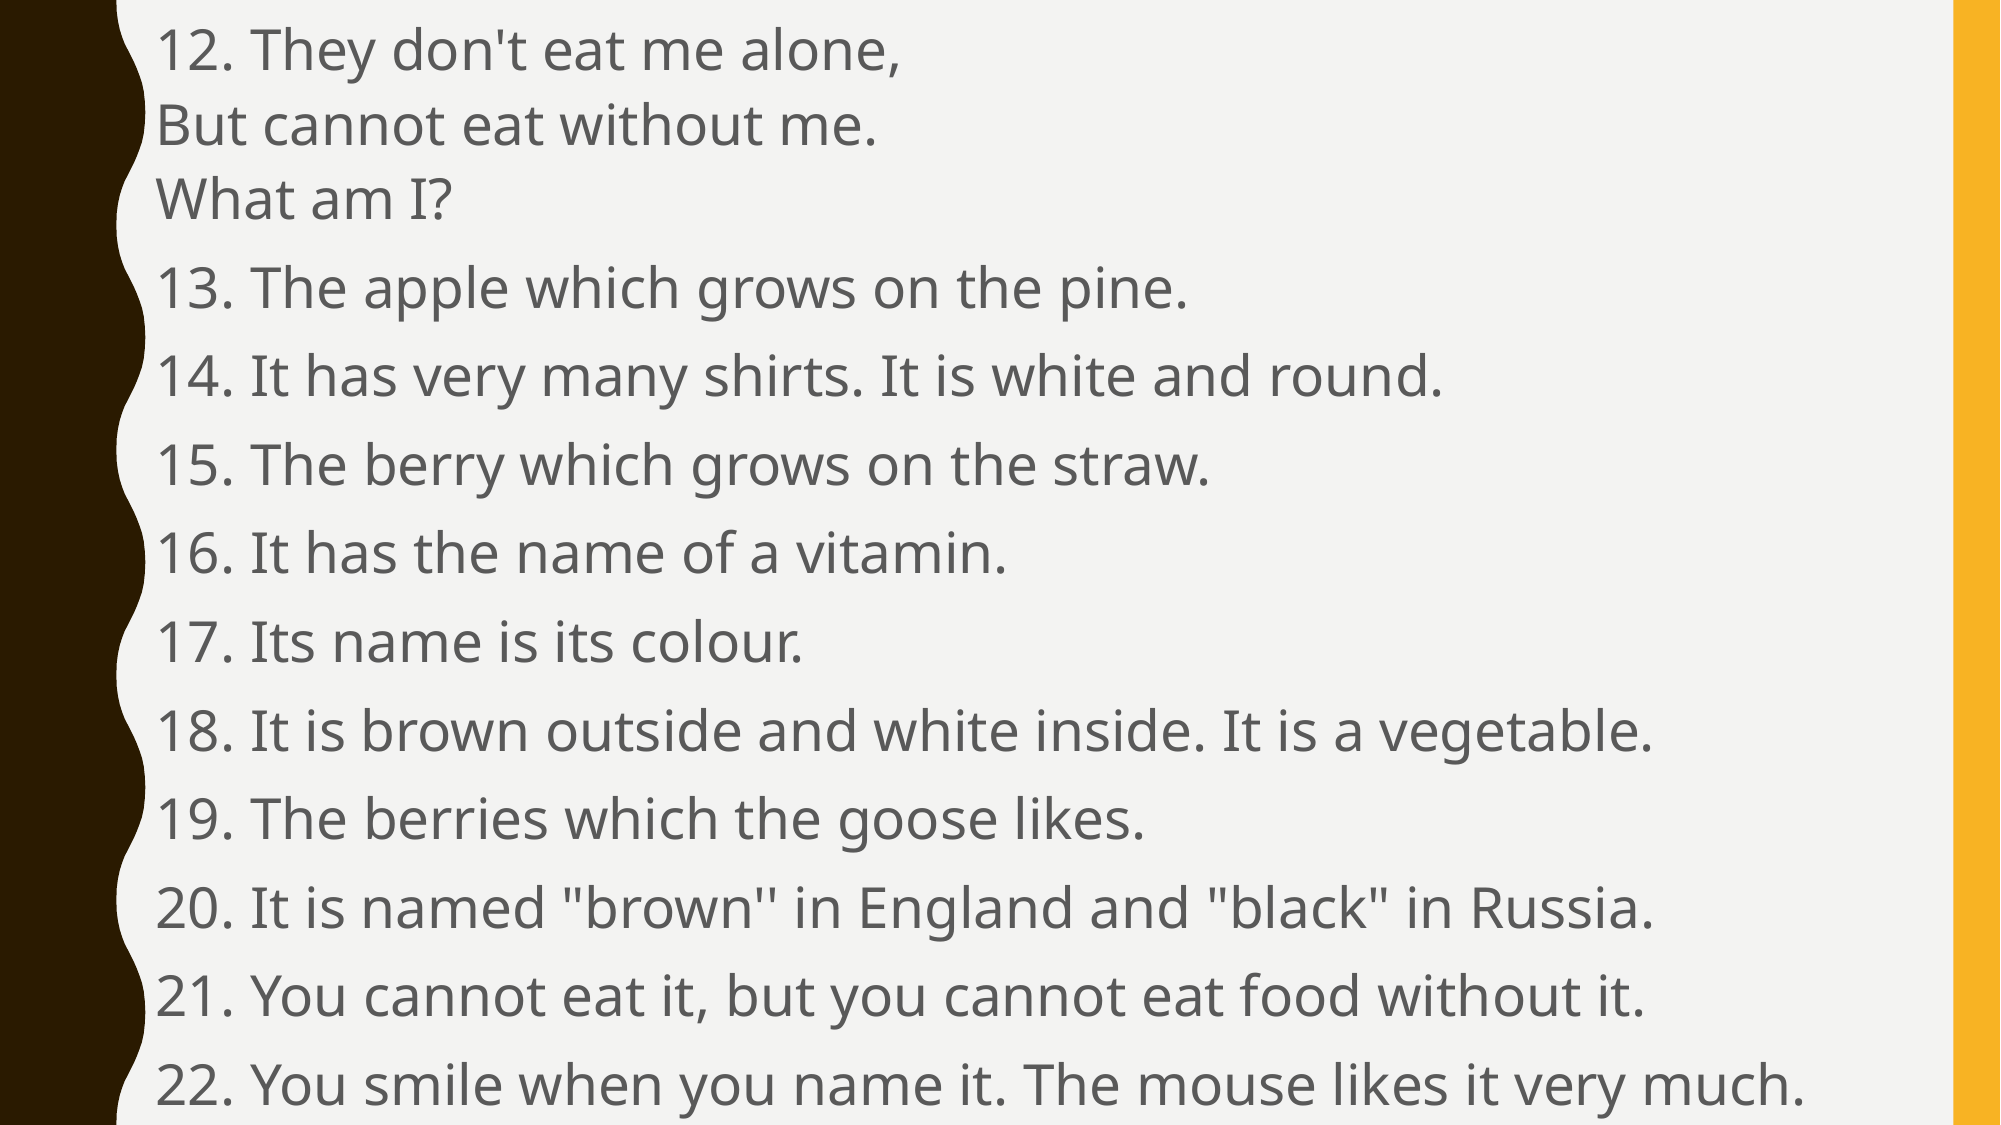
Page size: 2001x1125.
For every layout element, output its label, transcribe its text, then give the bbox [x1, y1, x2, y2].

list 12. They don't eat me alone, But cannot eat without me. What am I? 13. The apple which grows on the pine. 14. It has very many shirts. It is white and round. 15. The berry which grows on the straw. 16. It has the name of a vitamin. 17. Its name is its colour. 18. It is brown outside and white inside. It is a vegetable. 19. The berries which the goose likes. 20. It is named "brown'' in England and "black" in Russia. 21. You cannot eat it, but you cannot eat food without it. 22. You smile when you name it. The mouse likes it very much. [140, 0, 1944, 1125]
